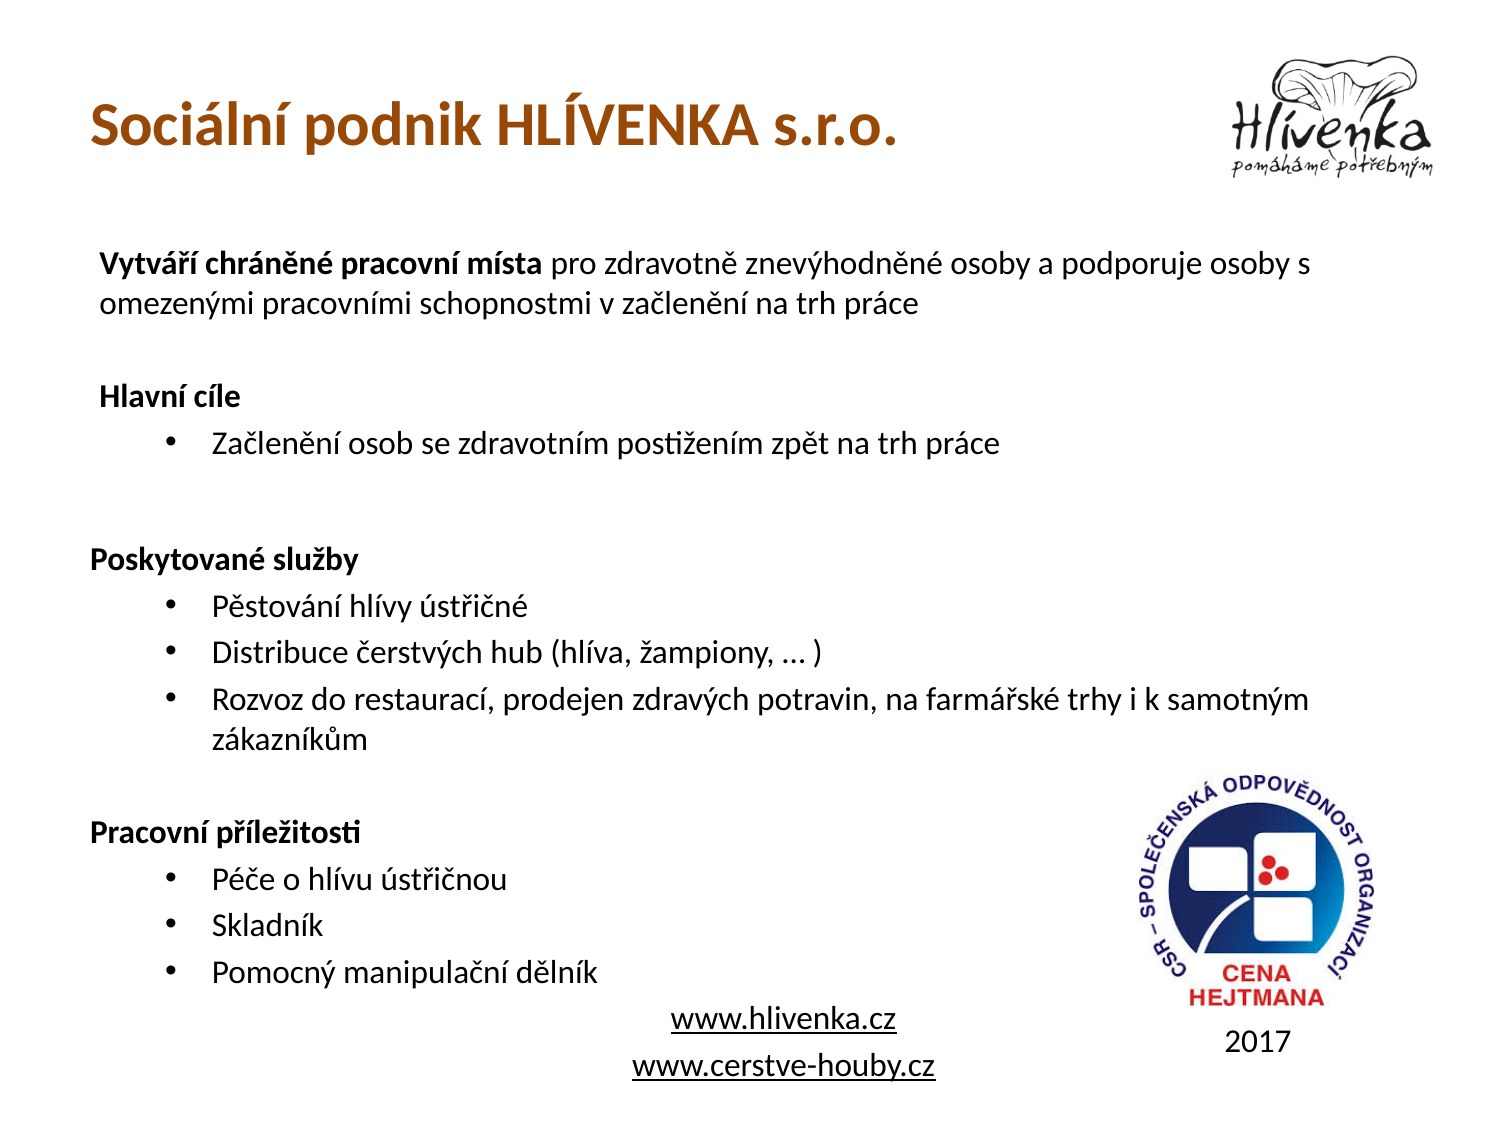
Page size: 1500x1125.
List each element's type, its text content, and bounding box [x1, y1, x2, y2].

text_box 2017 [1139, 1013, 1376, 1066]
picture [1186, 44, 1479, 196]
title Sociální podnik HLÍVENKA s.r.o. [75, 38, 1425, 202]
picture [1139, 774, 1374, 1006]
list Vytváří chráněné pracovní místa pro zdravotně znevýhodněné osoby a podporuje osoby s omezenými pracovními schopnostmi v začlenění na trh práce Hlavní cíle Začlenění osob se zdravotním postižením zpět na trh práce Poskytované služby Pěstování hlívy ústřičné Distribuce čerstvých hub (hlíva, žampiony, … ) Rozvoz do restaurací, prodejen zdravých potravin, na farmářské trhy i k samotným zákazníkům Pracovní příležitosti Péče o hlívu ústřičnou Skladník Pomocný manipulační dělník www.hlivenka.cz www.cerstve-houby.cz [75, 233, 1425, 1078]
